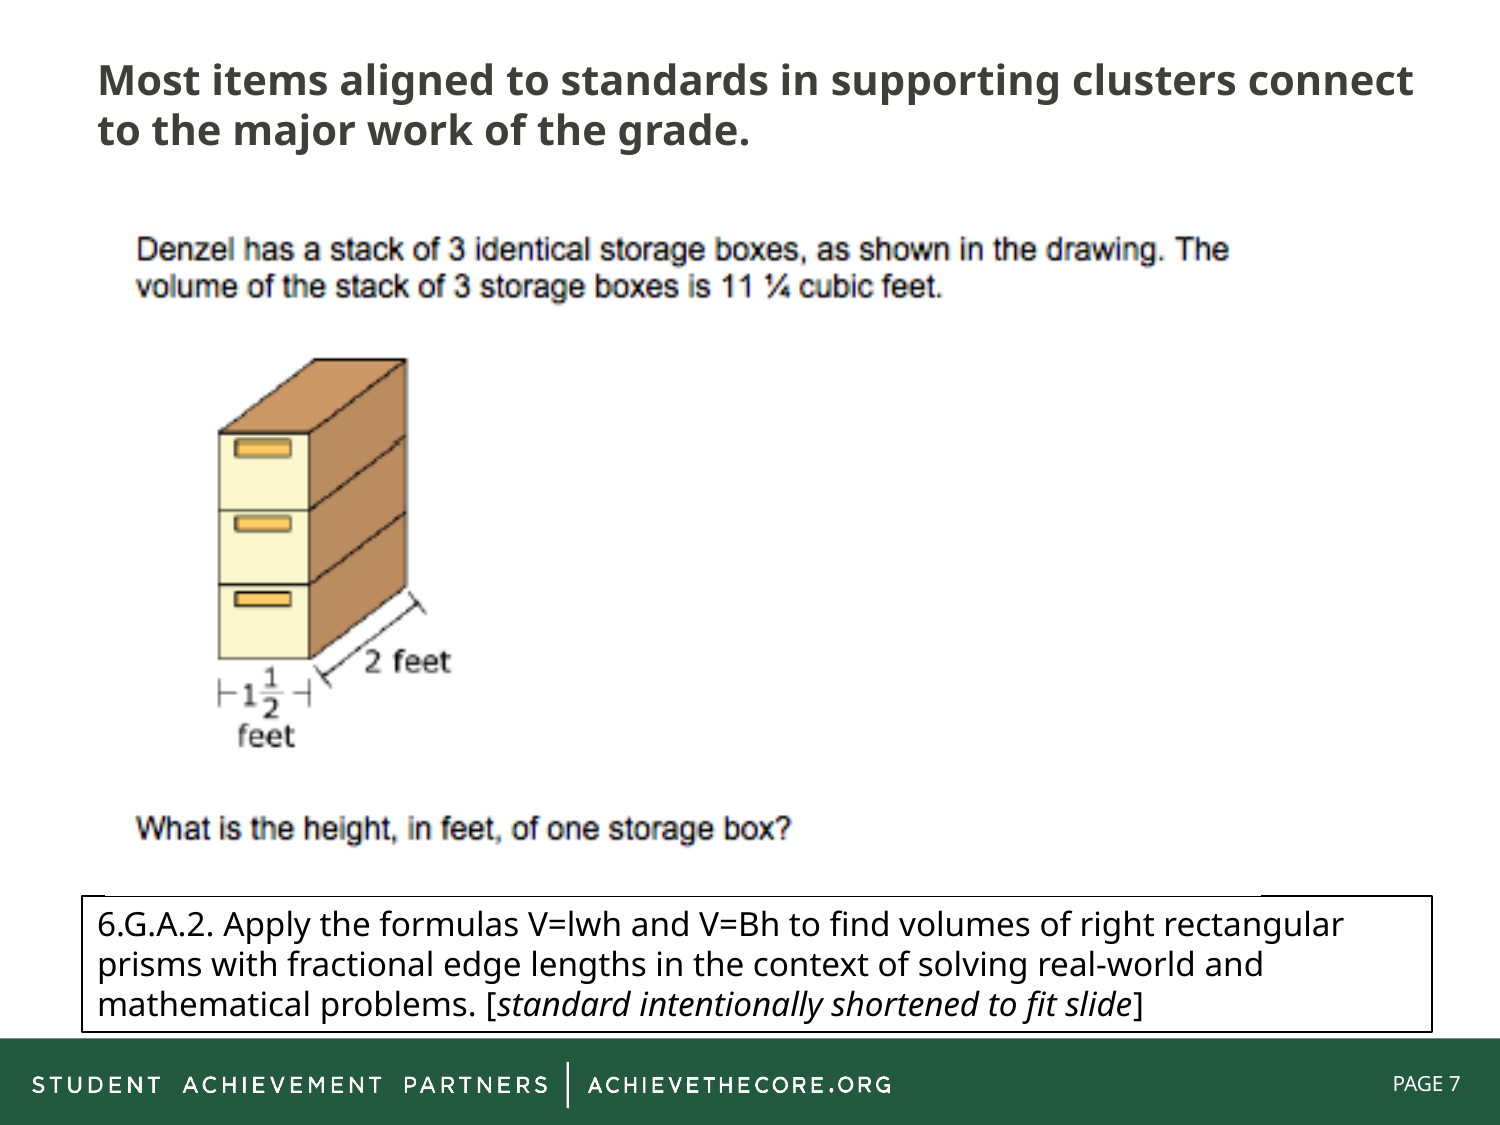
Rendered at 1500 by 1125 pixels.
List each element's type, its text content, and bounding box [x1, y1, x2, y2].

picture [12, 1055, 911, 1112]
text_box 6.G.A.2. Apply the formulas V=lwh and V=Bh to find volumes of right rectangular prisms with fractional edge lengths in the context of solving real-world and mathematical problems. [standard intentionally shortened to fit slide] [82, 895, 1433, 1033]
picture [105, 211, 1261, 897]
text_box Most items aligned to standards in supporting clusters connect to the major work of the grade. [82, 44, 1433, 164]
